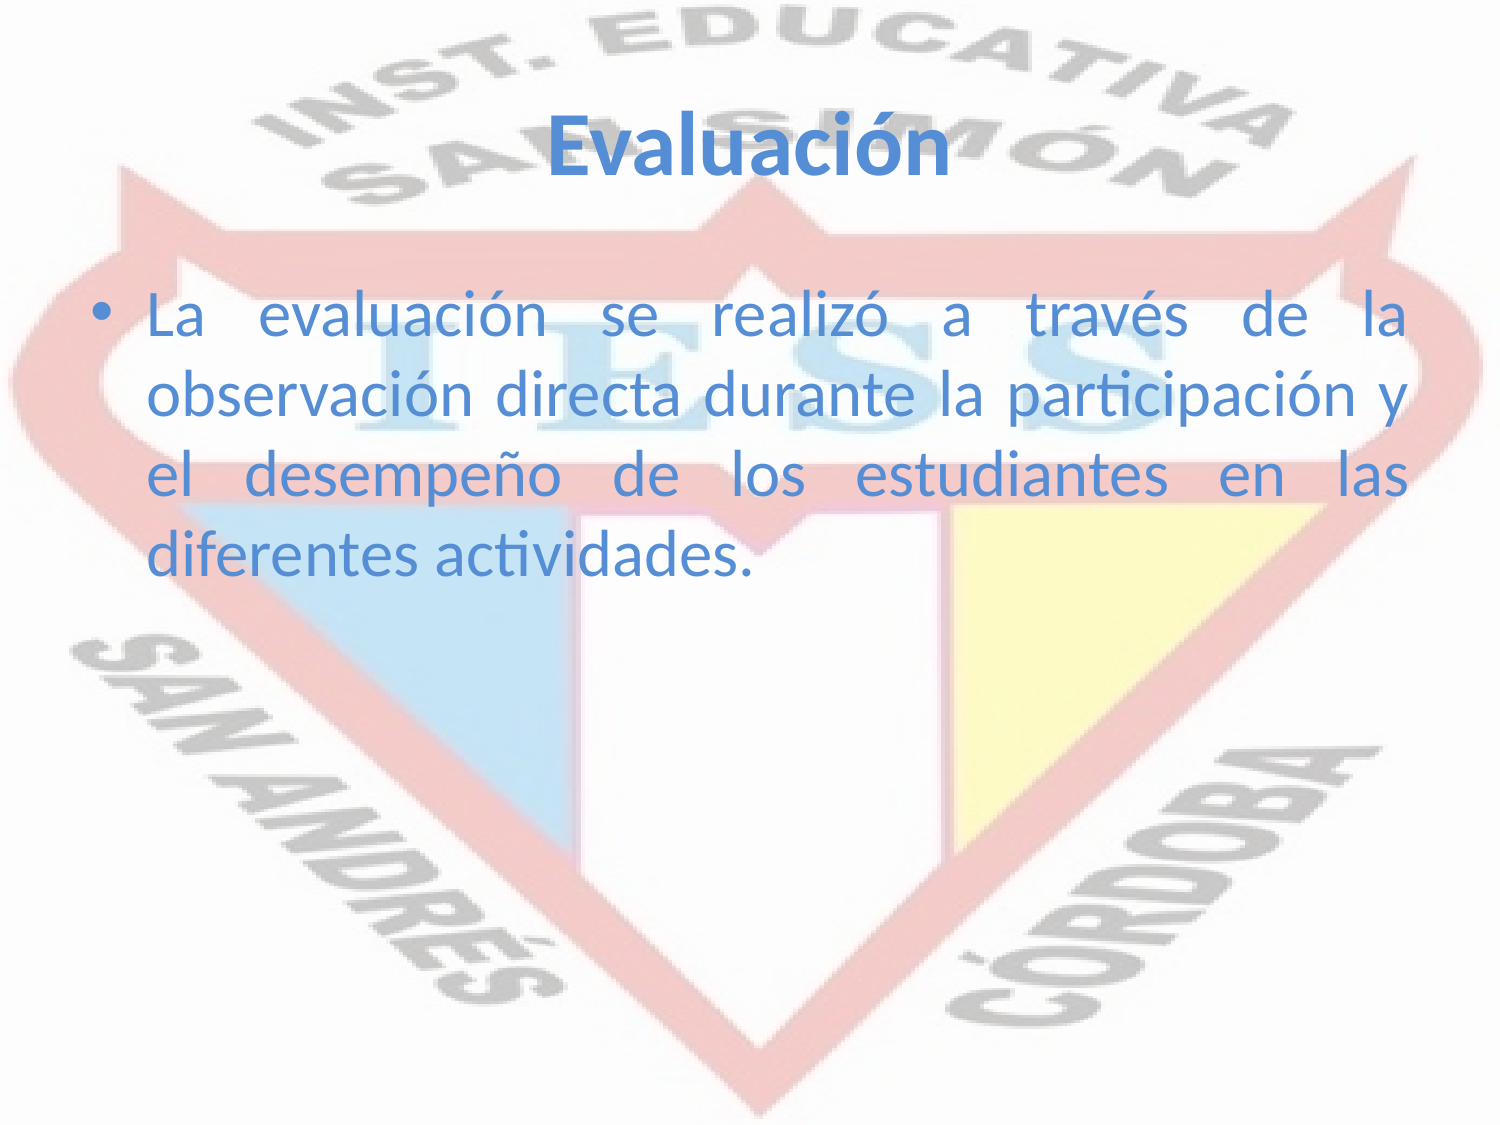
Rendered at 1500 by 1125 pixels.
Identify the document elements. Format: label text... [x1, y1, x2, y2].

title Evaluación [75, 45, 1425, 233]
list La evaluación se realizó a través de la observación directa durante la participación y el desempeño de los estudiantes en las diferentes actividades. [75, 262, 1425, 1005]
